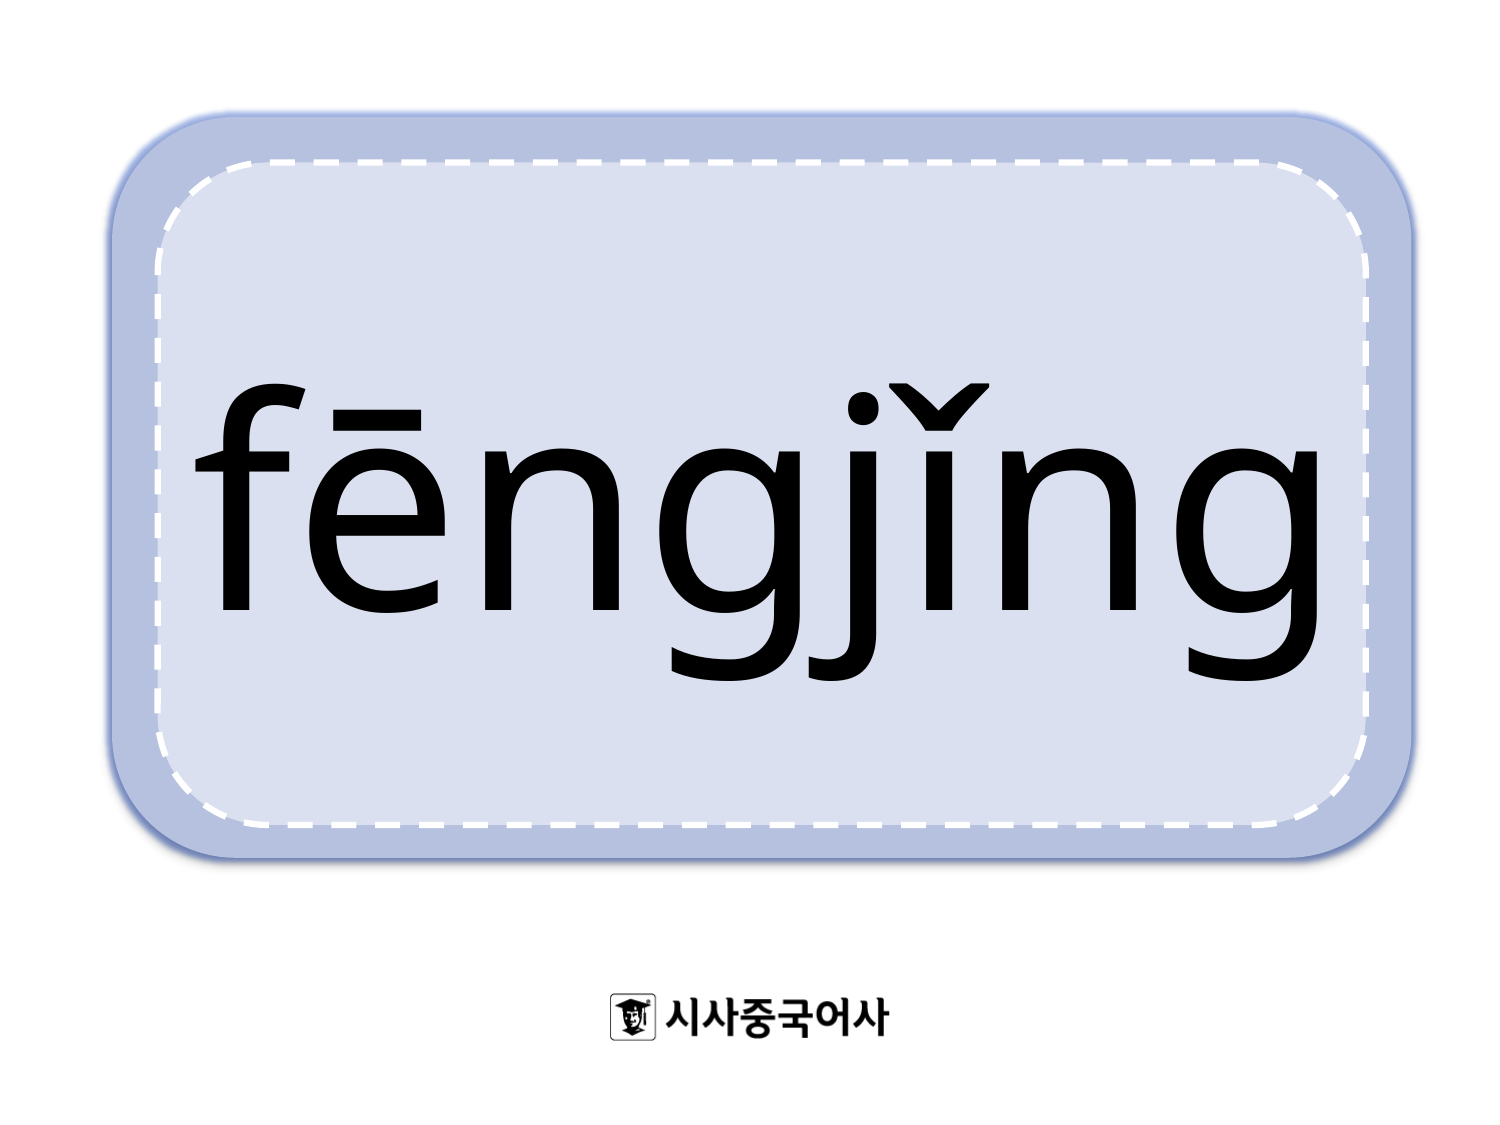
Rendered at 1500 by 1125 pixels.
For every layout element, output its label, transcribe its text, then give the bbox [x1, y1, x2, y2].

text_box fēngjǐng [162, 160, 1371, 824]
picture [602, 987, 898, 1047]
